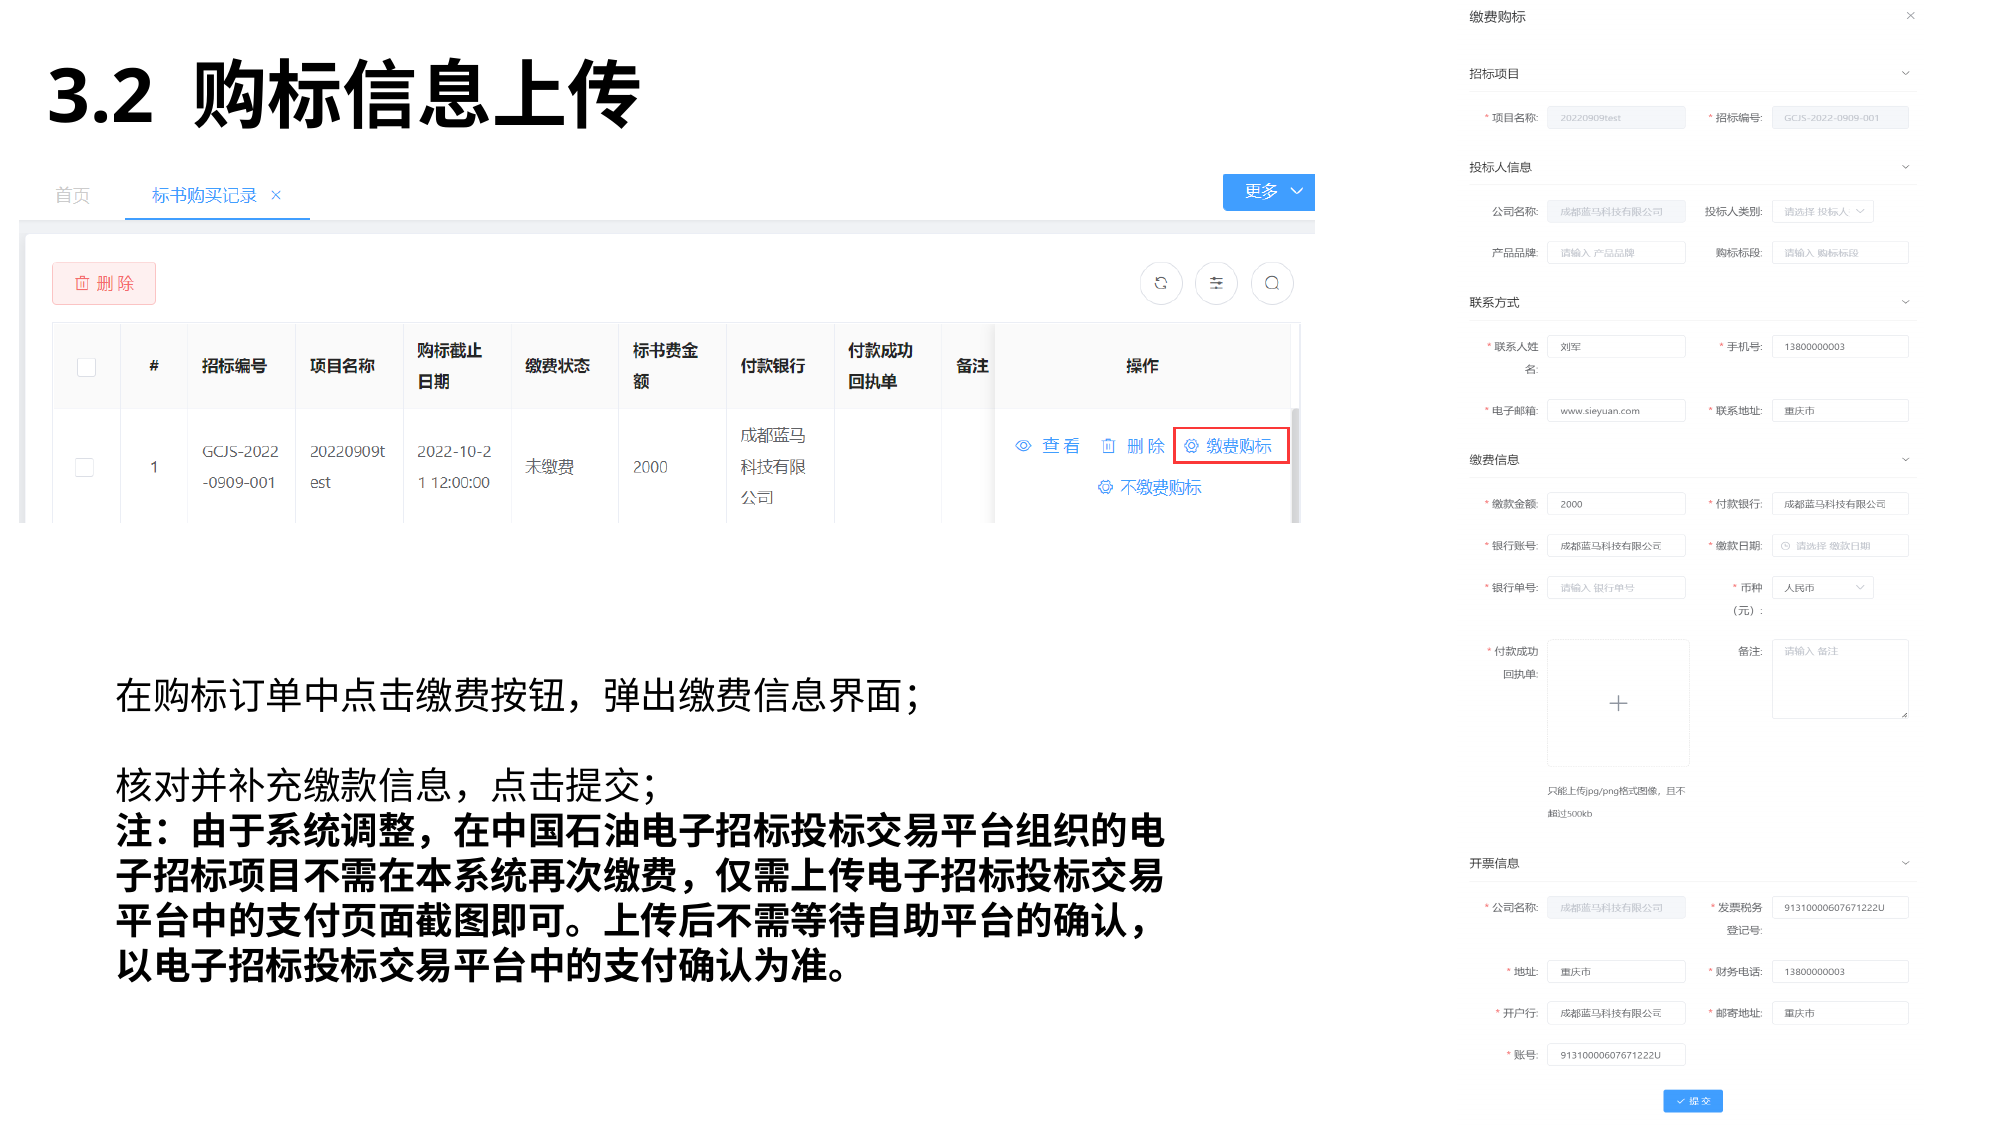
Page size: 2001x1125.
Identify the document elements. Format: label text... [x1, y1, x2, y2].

picture [19, 174, 1315, 523]
picture [1457, 0, 1924, 1125]
text_box 3.2 购标信息上传 [13, 40, 658, 145]
text_box 在购标订单中点击缴费按钮，弹出缴费信息界面； 核对并补充缴款信息，点击提交； 注：由于系统调整，在中国石油电子招标投标交易平台组织的电子招标项目不需在本系统再次缴费，仅需上传电子招标投标交易平台中的支付页面截图即可。上传后不需等待自助平台的确认，以电子招标投标交易平台中的支付确认为准。 [101, 664, 1218, 1020]
